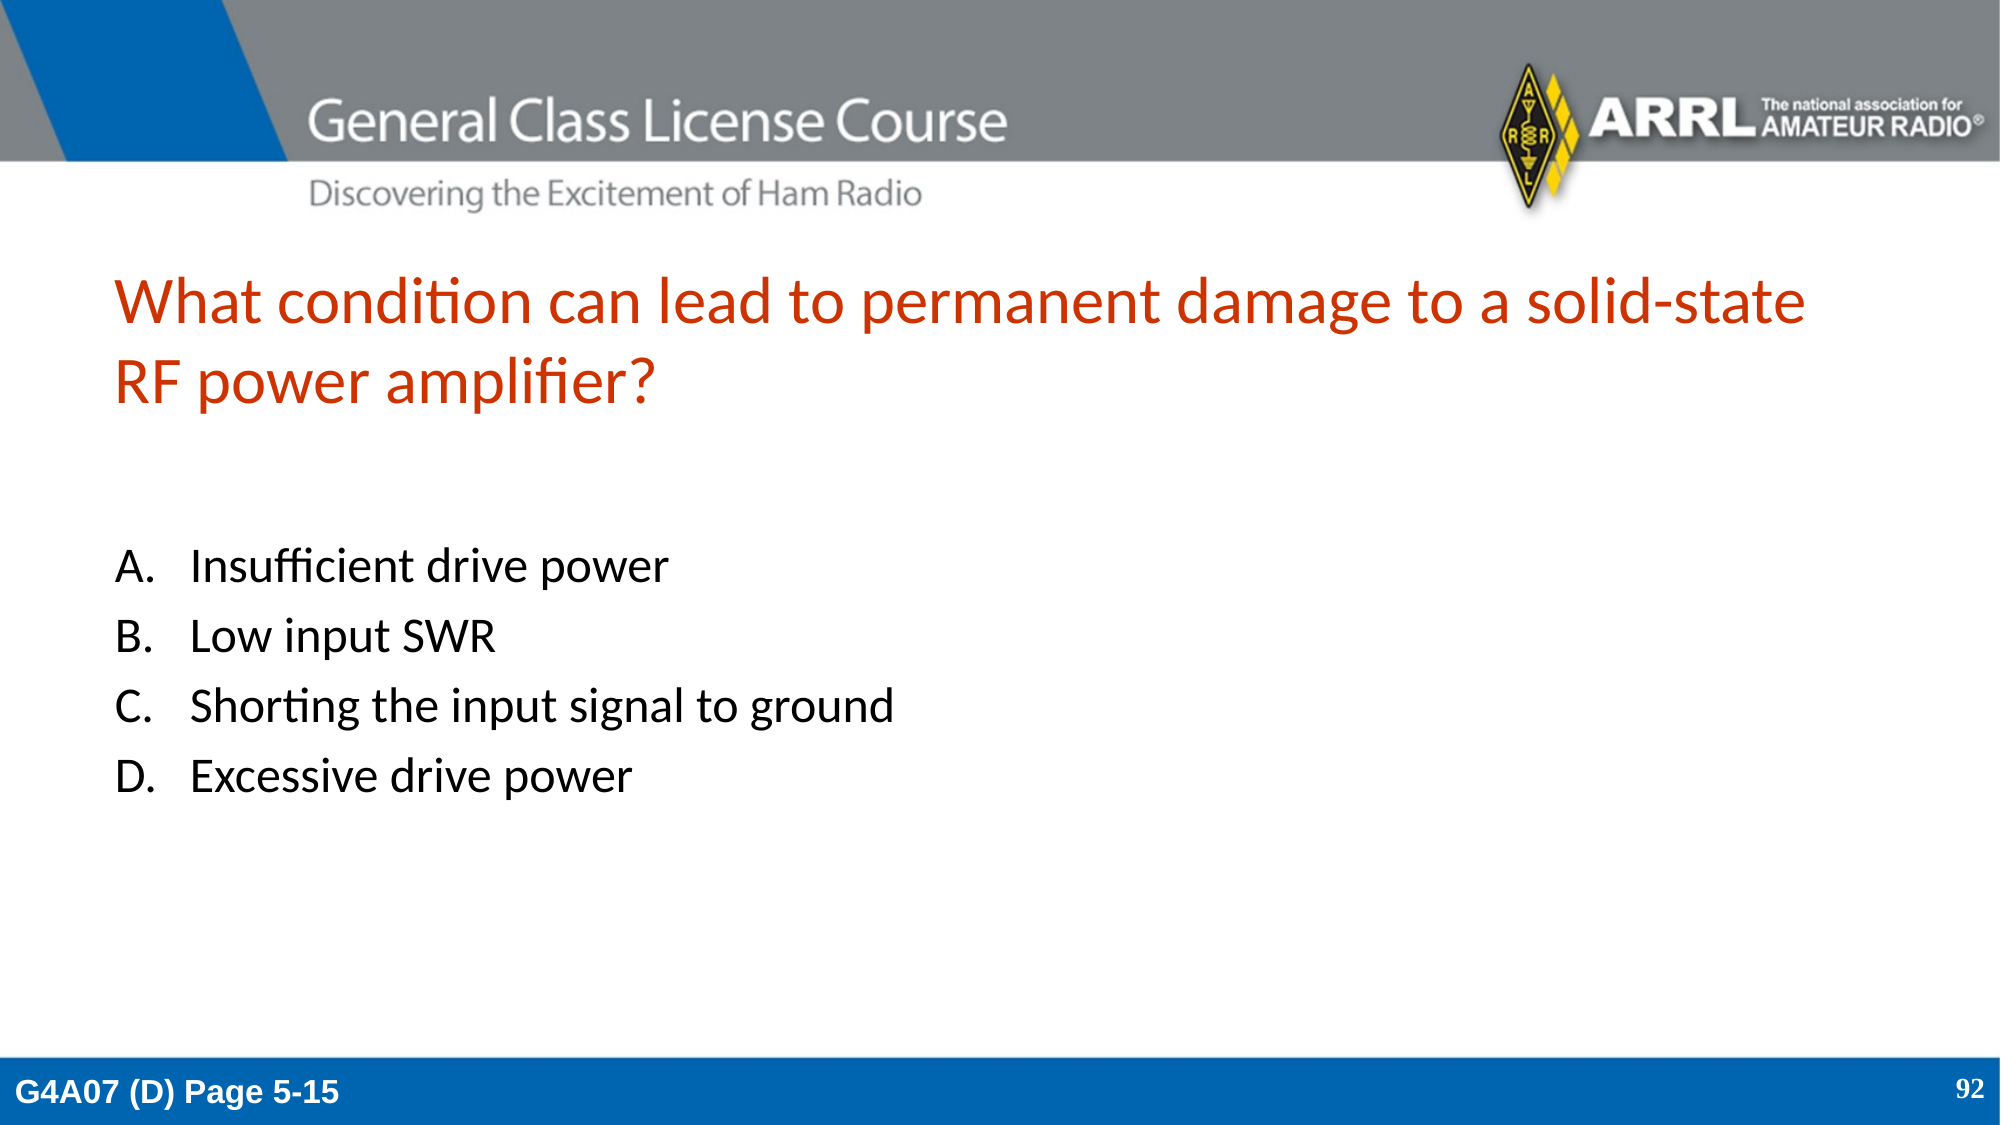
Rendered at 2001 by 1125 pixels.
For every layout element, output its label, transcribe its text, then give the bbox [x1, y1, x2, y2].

picture [0, 0, 2001, 1125]
list Insufficient drive power Low input SWR Shorting the input signal to ground Excessive drive power [99, 525, 1900, 1005]
title What condition can lead to permanent damage to a solid-state RF power amplifier? [99, 249, 1900, 468]
text_box 92 [1875, 1062, 2000, 1113]
text_box G4A07 (D) Page 5-15 [0, 1062, 1313, 1118]
